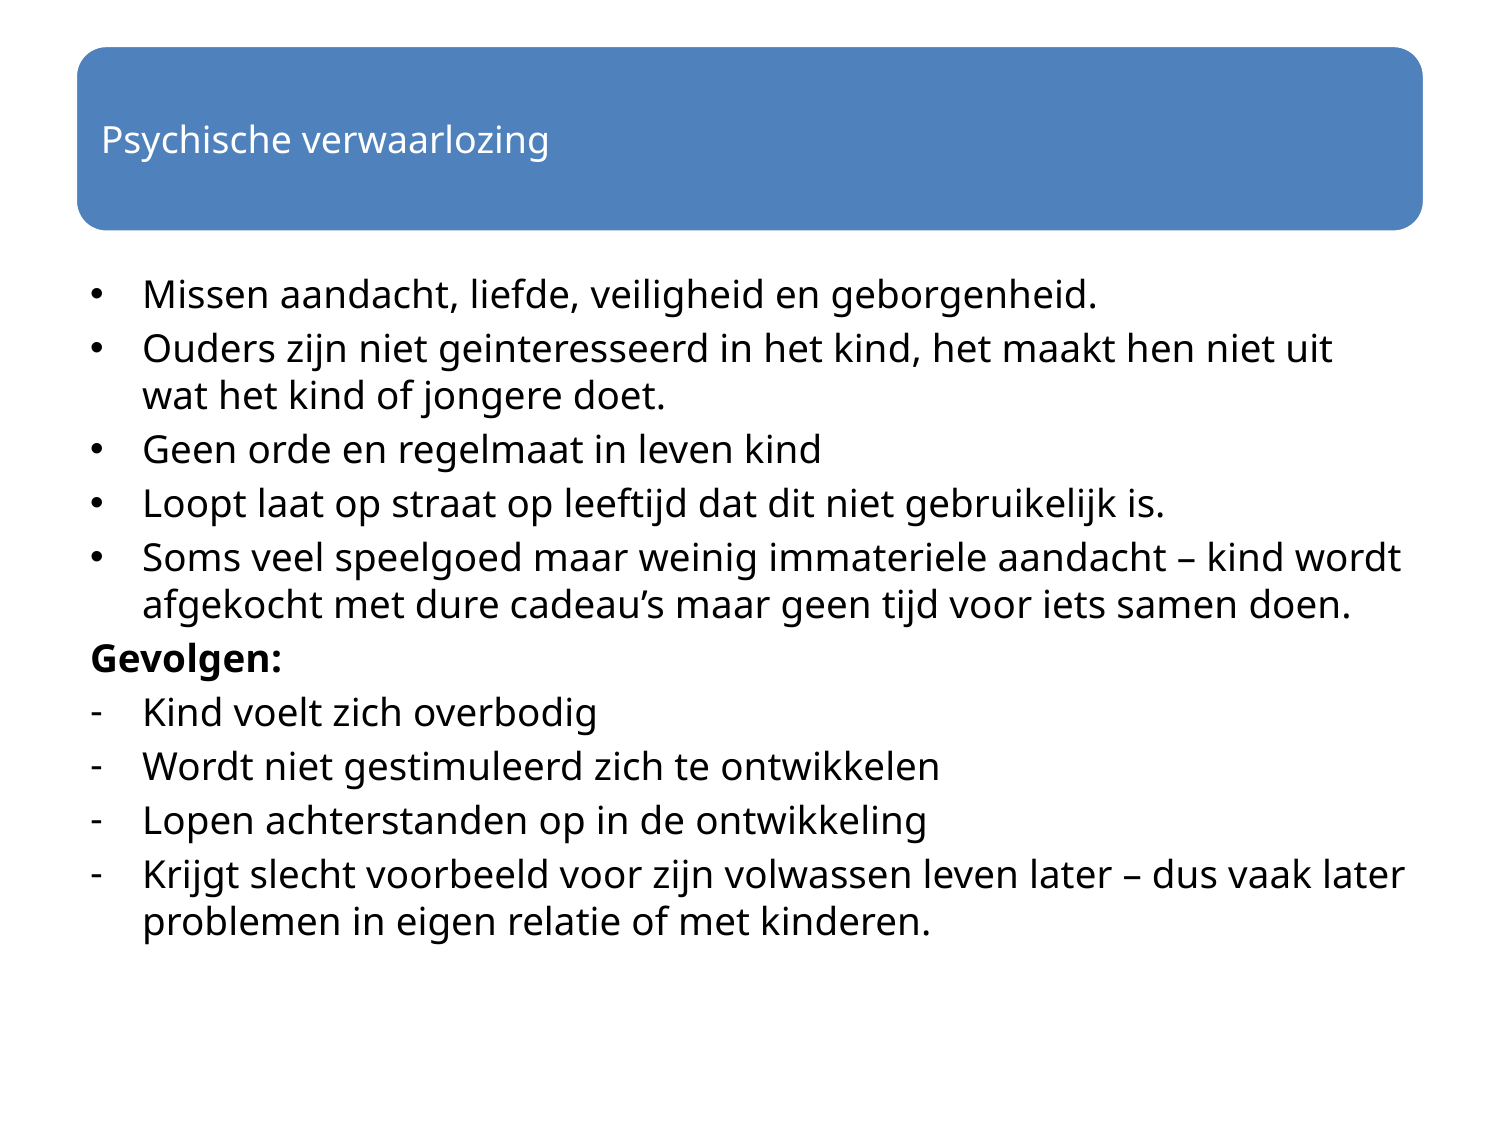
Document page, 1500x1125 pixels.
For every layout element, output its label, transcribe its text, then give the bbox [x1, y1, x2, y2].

list Missen aandacht, liefde, veiligheid en geborgenheid. Ouders zijn niet geinteresseerd in het kind, het maakt hen niet uit wat het kind of jongere doet. Geen orde en regelmaat in leven kind Loopt laat op straat op leeftijd dat dit niet gebruikelijk is. Soms veel speelgoed maar weinig immateriele aandacht – kind wordt afgekocht met dure cadeau’s maar geen tijd voor iets samen doen. Gevolgen: Kind voelt zich overbodig Wordt niet gestimuleerd zich te ontwikkelen Lopen achterstanden op in de ontwikkeling Krijgt slecht voorbeeld voor zijn volwassen leven later – dus vaak later problemen in eigen relatie of met kinderen. [75, 262, 1425, 1005]
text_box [74, 44, 1426, 233]
